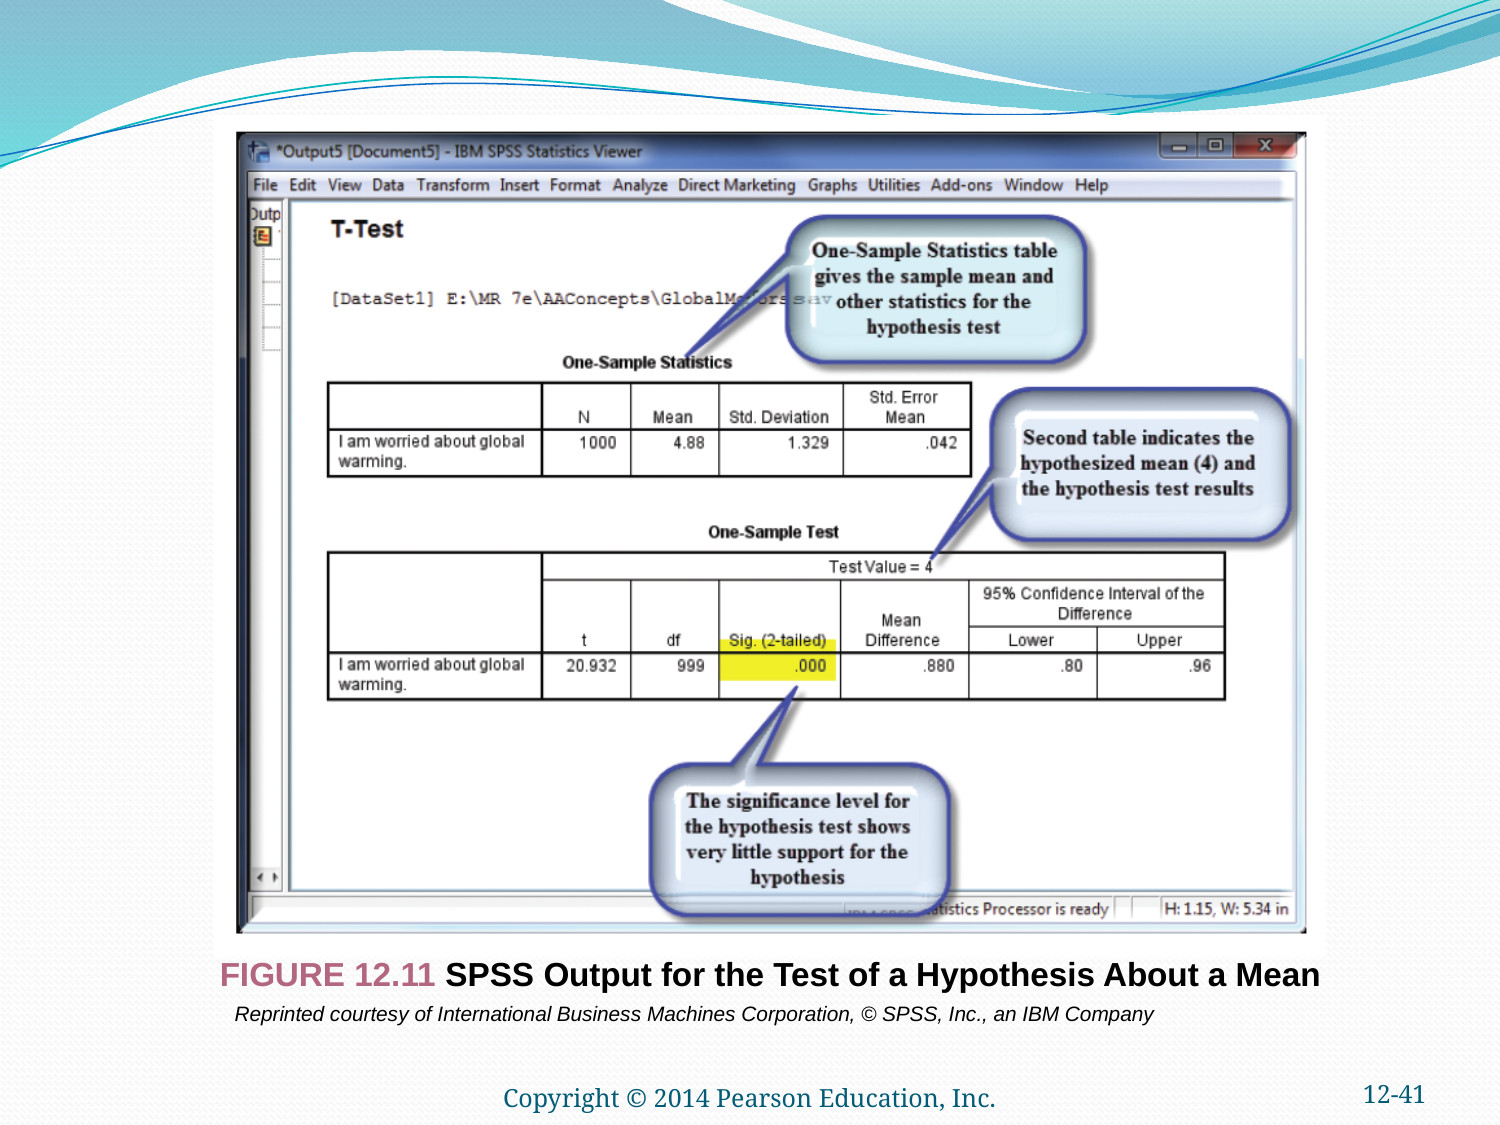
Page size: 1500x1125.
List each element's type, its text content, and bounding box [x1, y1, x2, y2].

text_box Reprinted courtesy of International Business Machines Corporation, © SPSS, Inc., an IBM Company [219, 993, 1302, 1033]
title FIGURE 12.11 SPSS Output for the Test of a Hypothesis About a Mean [219, 921, 1332, 994]
picture [213, 115, 1326, 957]
